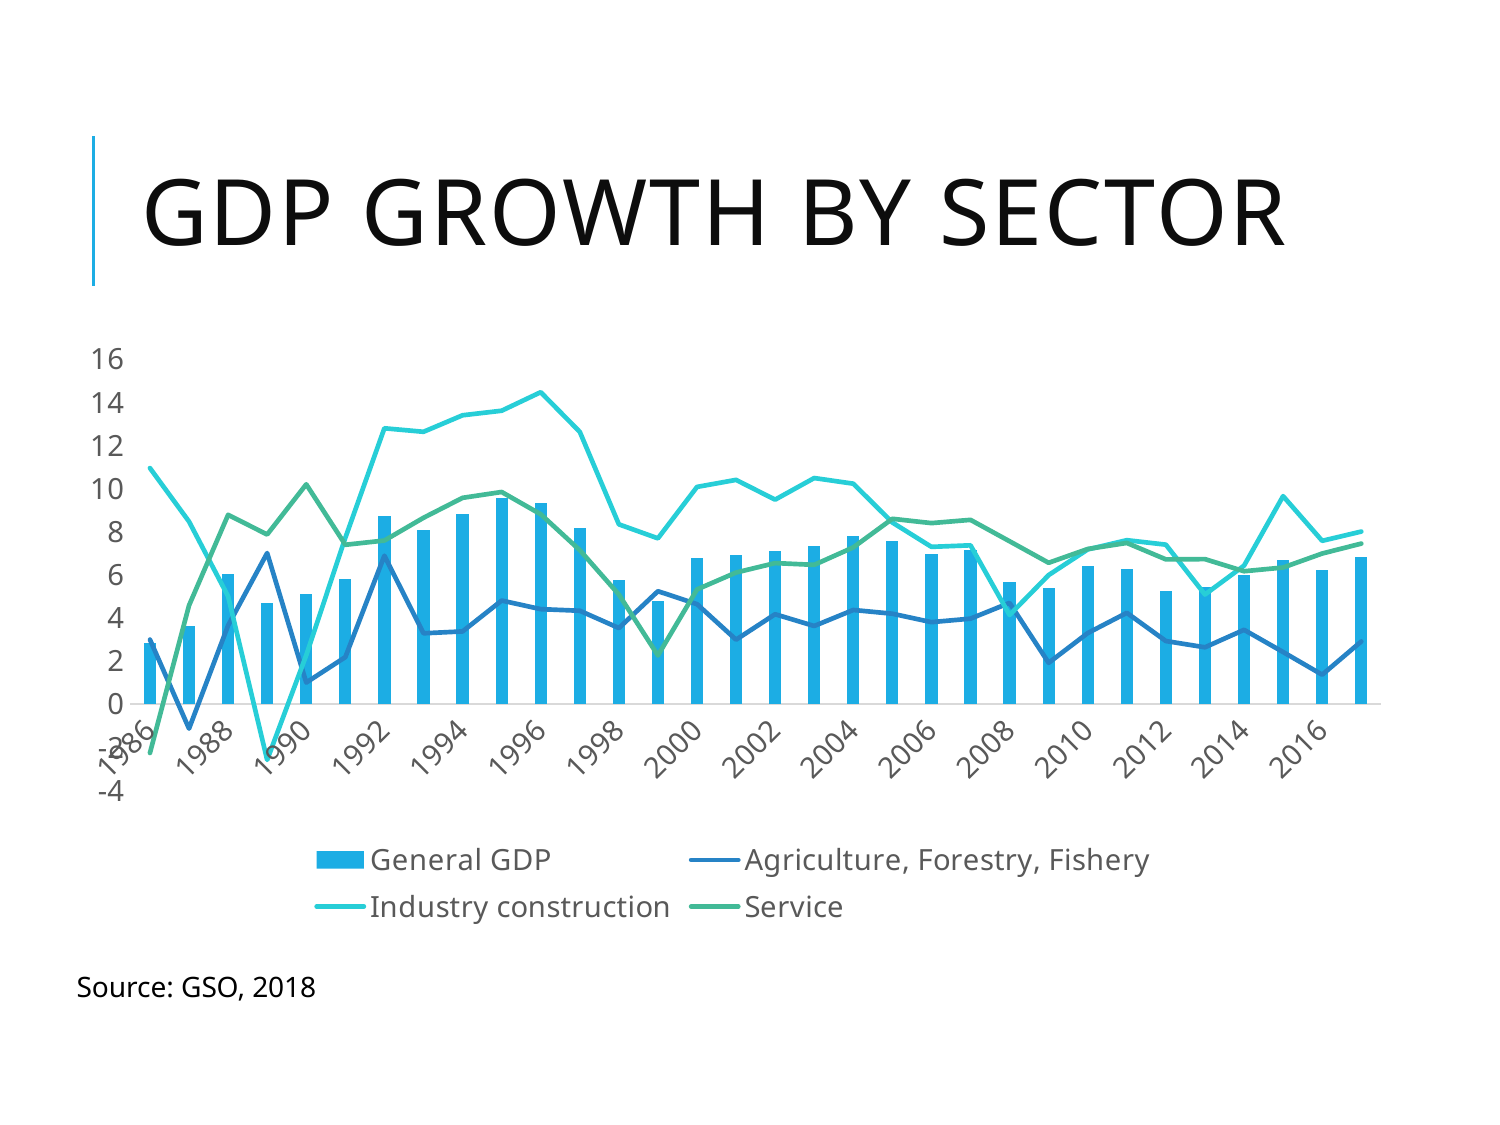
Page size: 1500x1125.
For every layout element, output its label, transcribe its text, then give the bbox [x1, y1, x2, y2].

chart [59, 326, 1408, 934]
title GDP growth by sector [126, 96, 1322, 321]
text_box Source: GSO, 2018 [61, 962, 527, 1011]
